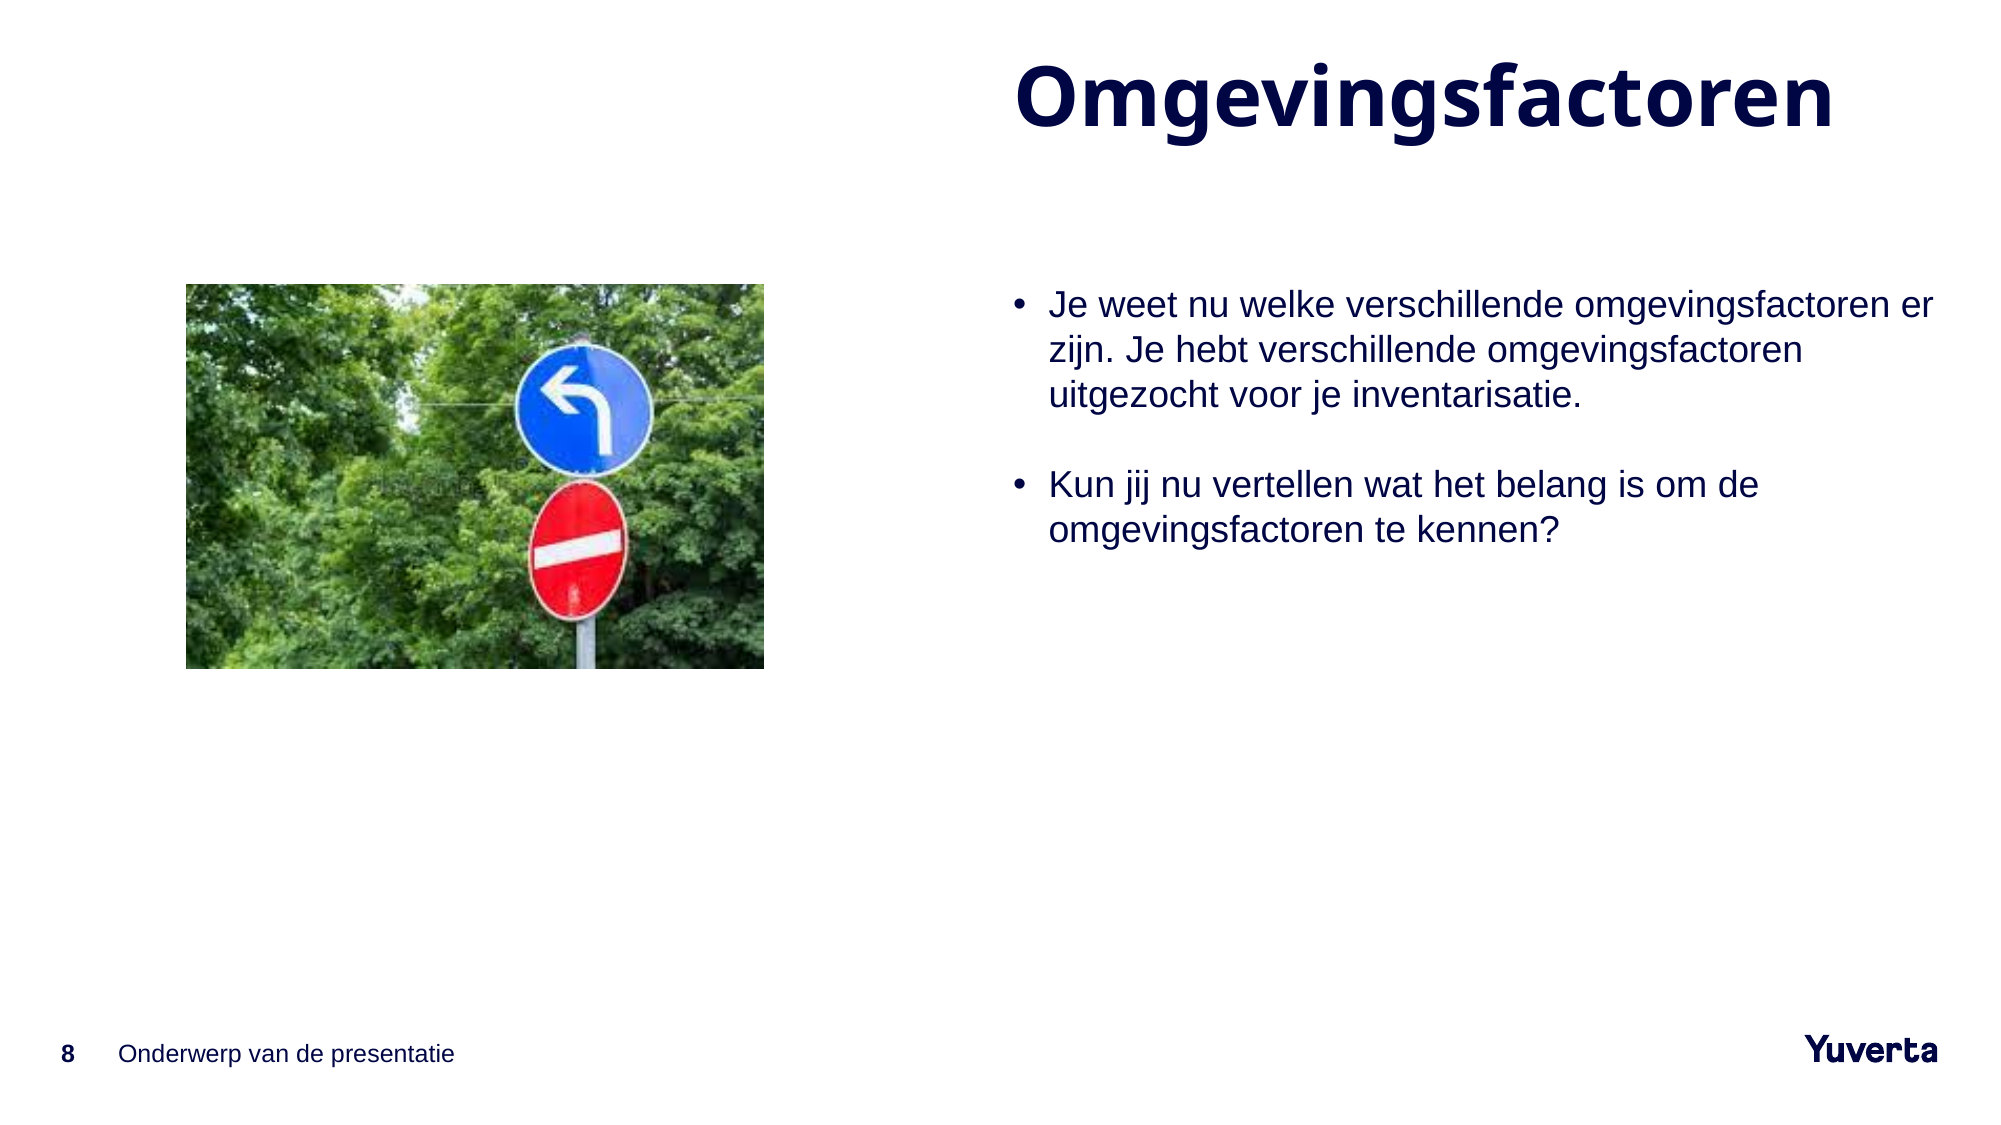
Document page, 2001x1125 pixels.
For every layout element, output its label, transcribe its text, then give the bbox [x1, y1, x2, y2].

picture [186, 284, 764, 669]
footer Onderwerp van de presentatie [118, 1037, 987, 1073]
list Je weet nu welke verschillende omgevingsfactoren er zijn. Je hebt verschillende omgevingsfactoren uitgezocht voor je inventarisatie. Kun jij nu vertellen wat het belang is om de omgevingsfactoren te kennen? [1013, 280, 1940, 1006]
title Omgevingsfactoren [1013, 48, 1938, 239]
slide_number 8 [60, 1037, 113, 1073]
